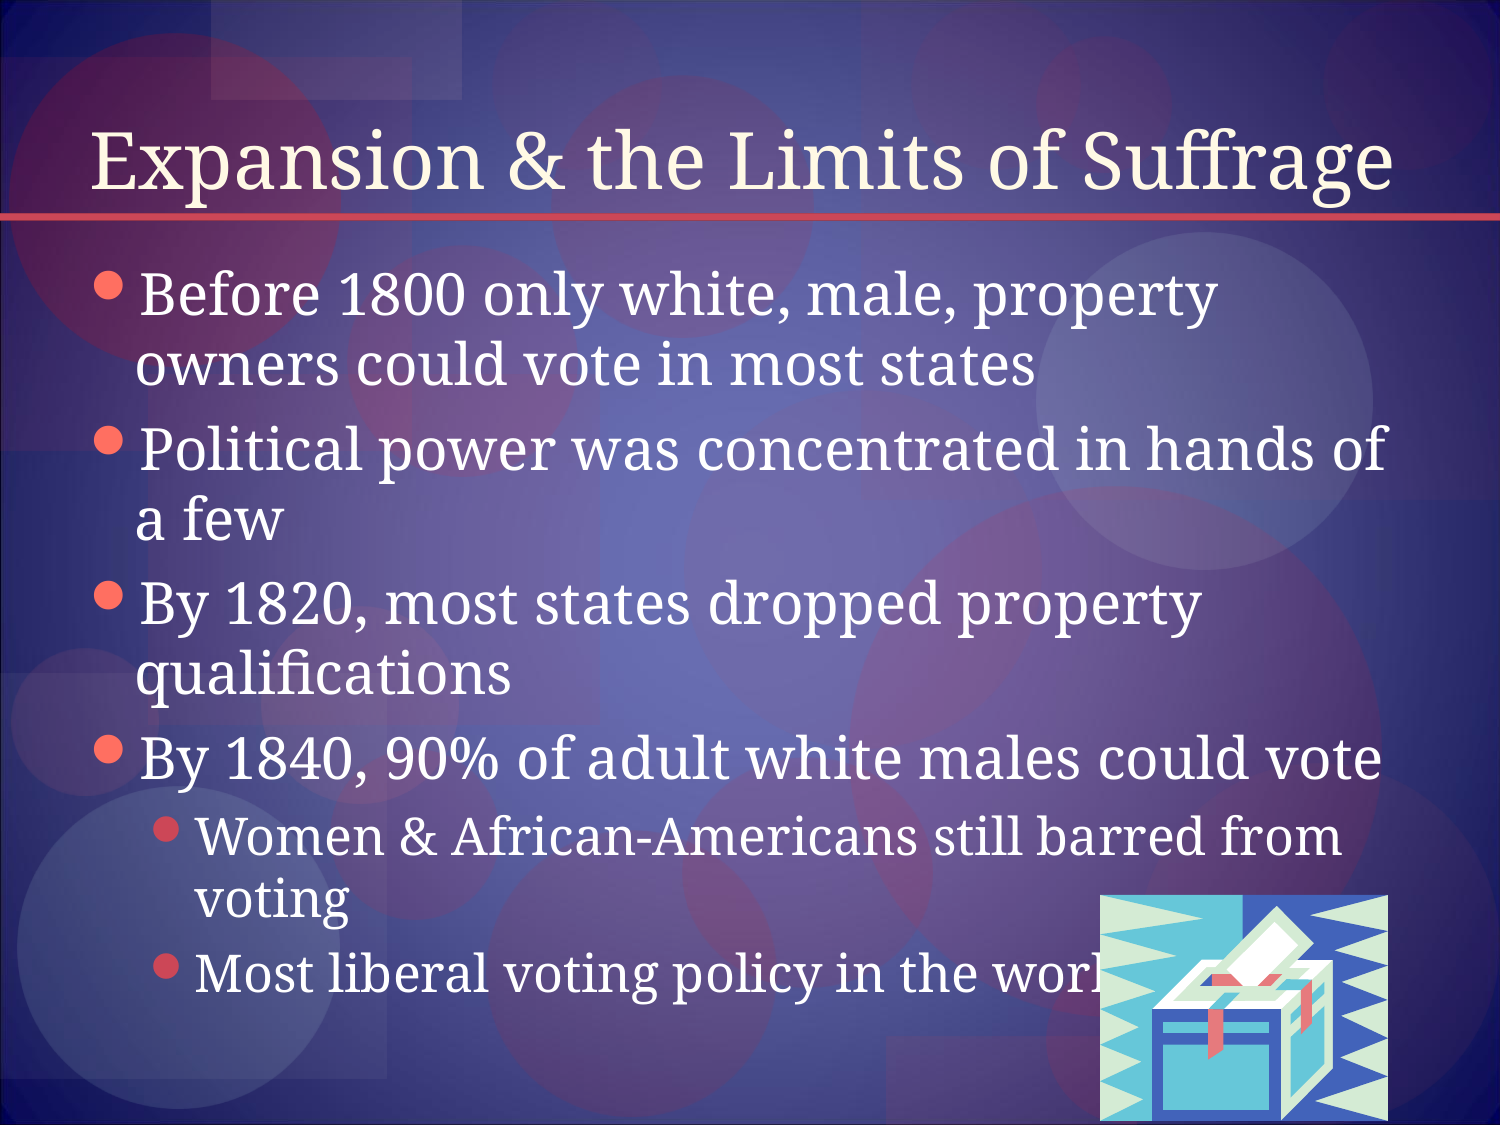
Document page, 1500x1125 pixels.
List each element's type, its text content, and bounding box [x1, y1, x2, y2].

picture [0, 0, 1500, 1125]
text_box Before 1800 only white, male, property owners could vote in most states Political power was concentrated in hands of a few By 1820, most states dropped property qualifications By 1840, 90% of adult white males could vote Women & African-Americans still barred from voting Most liberal voting policy in the world [74, 249, 1425, 1000]
text_box Expansion & the Limits of Suffrage [74, 26, 1425, 214]
